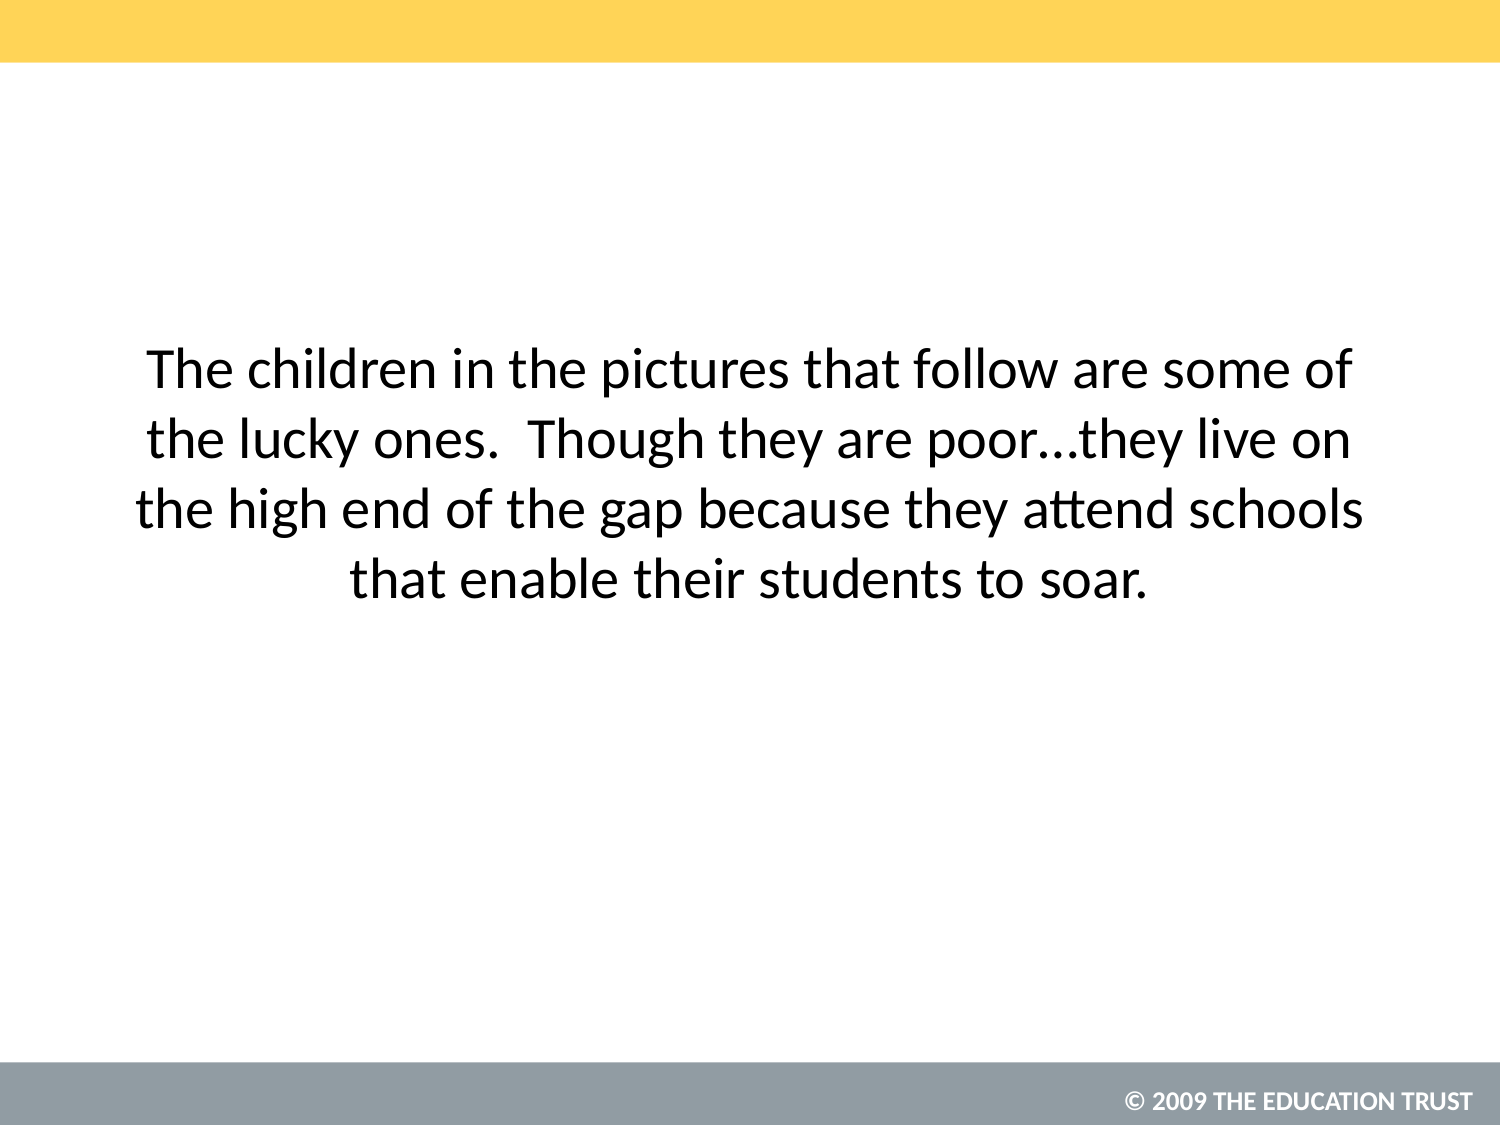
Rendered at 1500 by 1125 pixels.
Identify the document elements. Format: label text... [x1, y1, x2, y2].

title The children in the pictures that follow are some of the lucky ones. Though they are poor…they live on the high end of the gap because they attend schools that enable their students to soar. [112, 349, 1388, 591]
